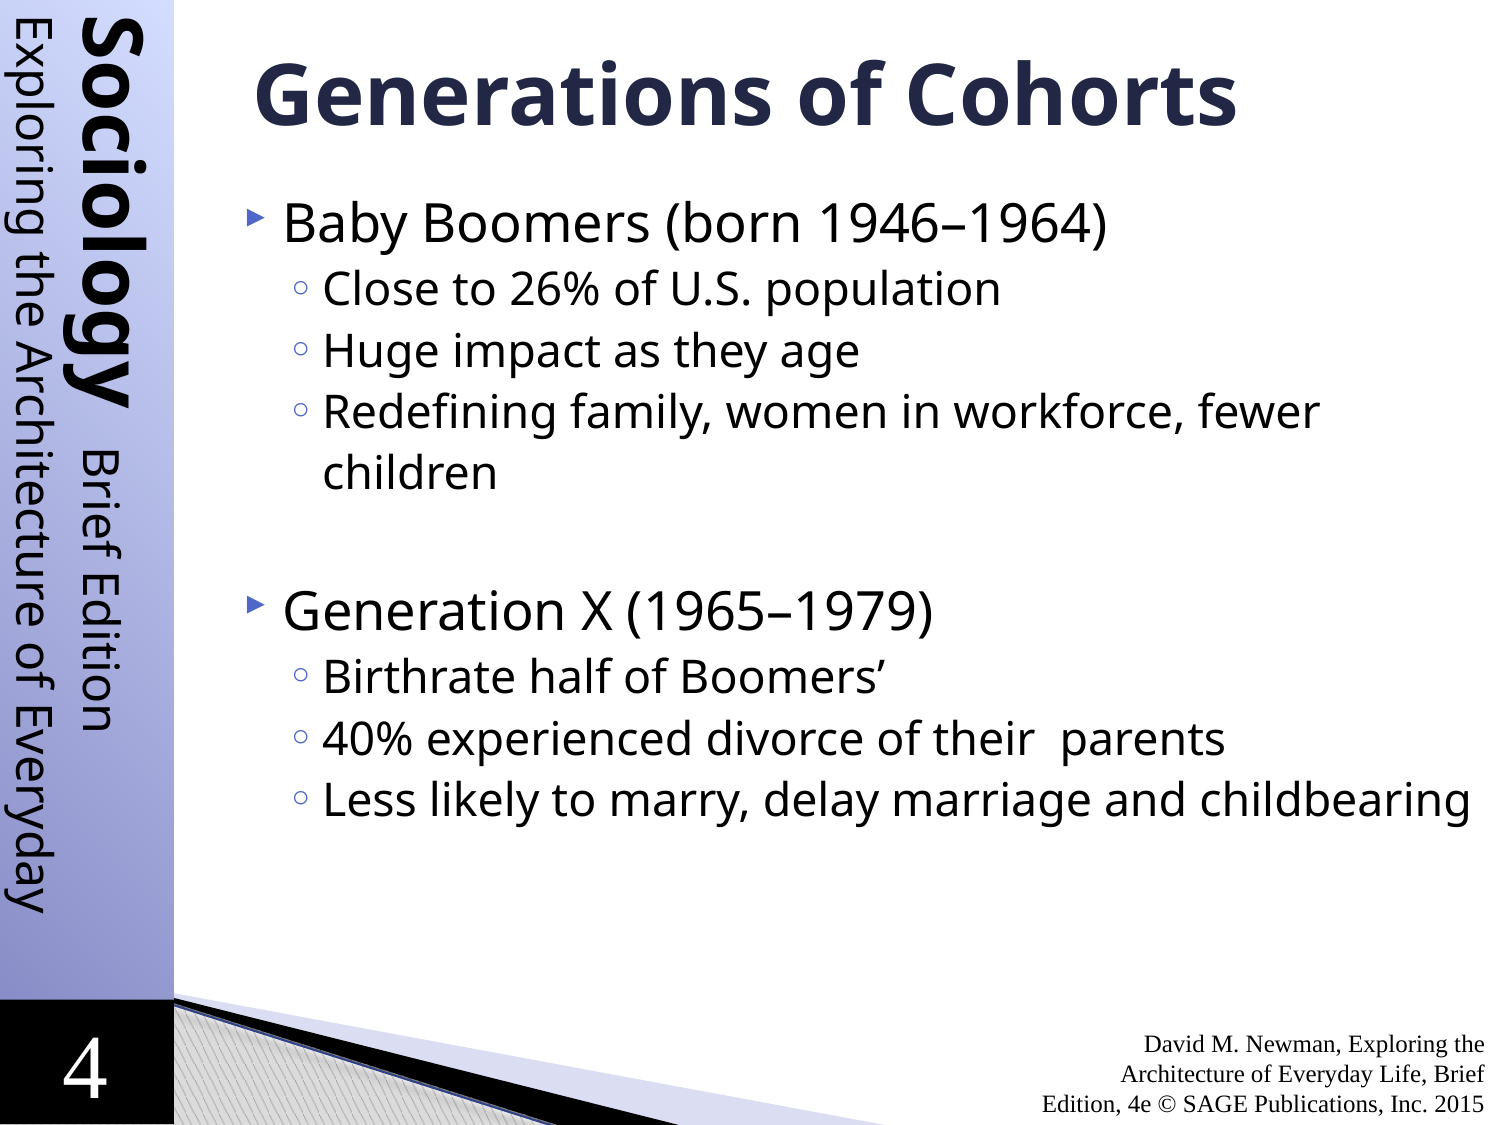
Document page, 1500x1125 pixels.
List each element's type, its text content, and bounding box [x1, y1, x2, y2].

footer David M. Newman, Exploring the Architecture of Everyday Life, Brief Edition, 4e © SAGE Publications, Inc. 2015 [1025, 1065, 1500, 1125]
title Generations of Cohorts [237, 0, 1500, 150]
list Baby Boomers (born 1946–1964) Close to 26% of U.S. population Huge impact as they age Redefining family, women in workforce, fewer children Generation X (1965–1979) Birthrate half of Boomers’ 40% experienced divorce of their parents Less likely to marry, delay marriage and childbearing [212, 174, 1500, 894]
picture [174, 1003, 558, 1125]
